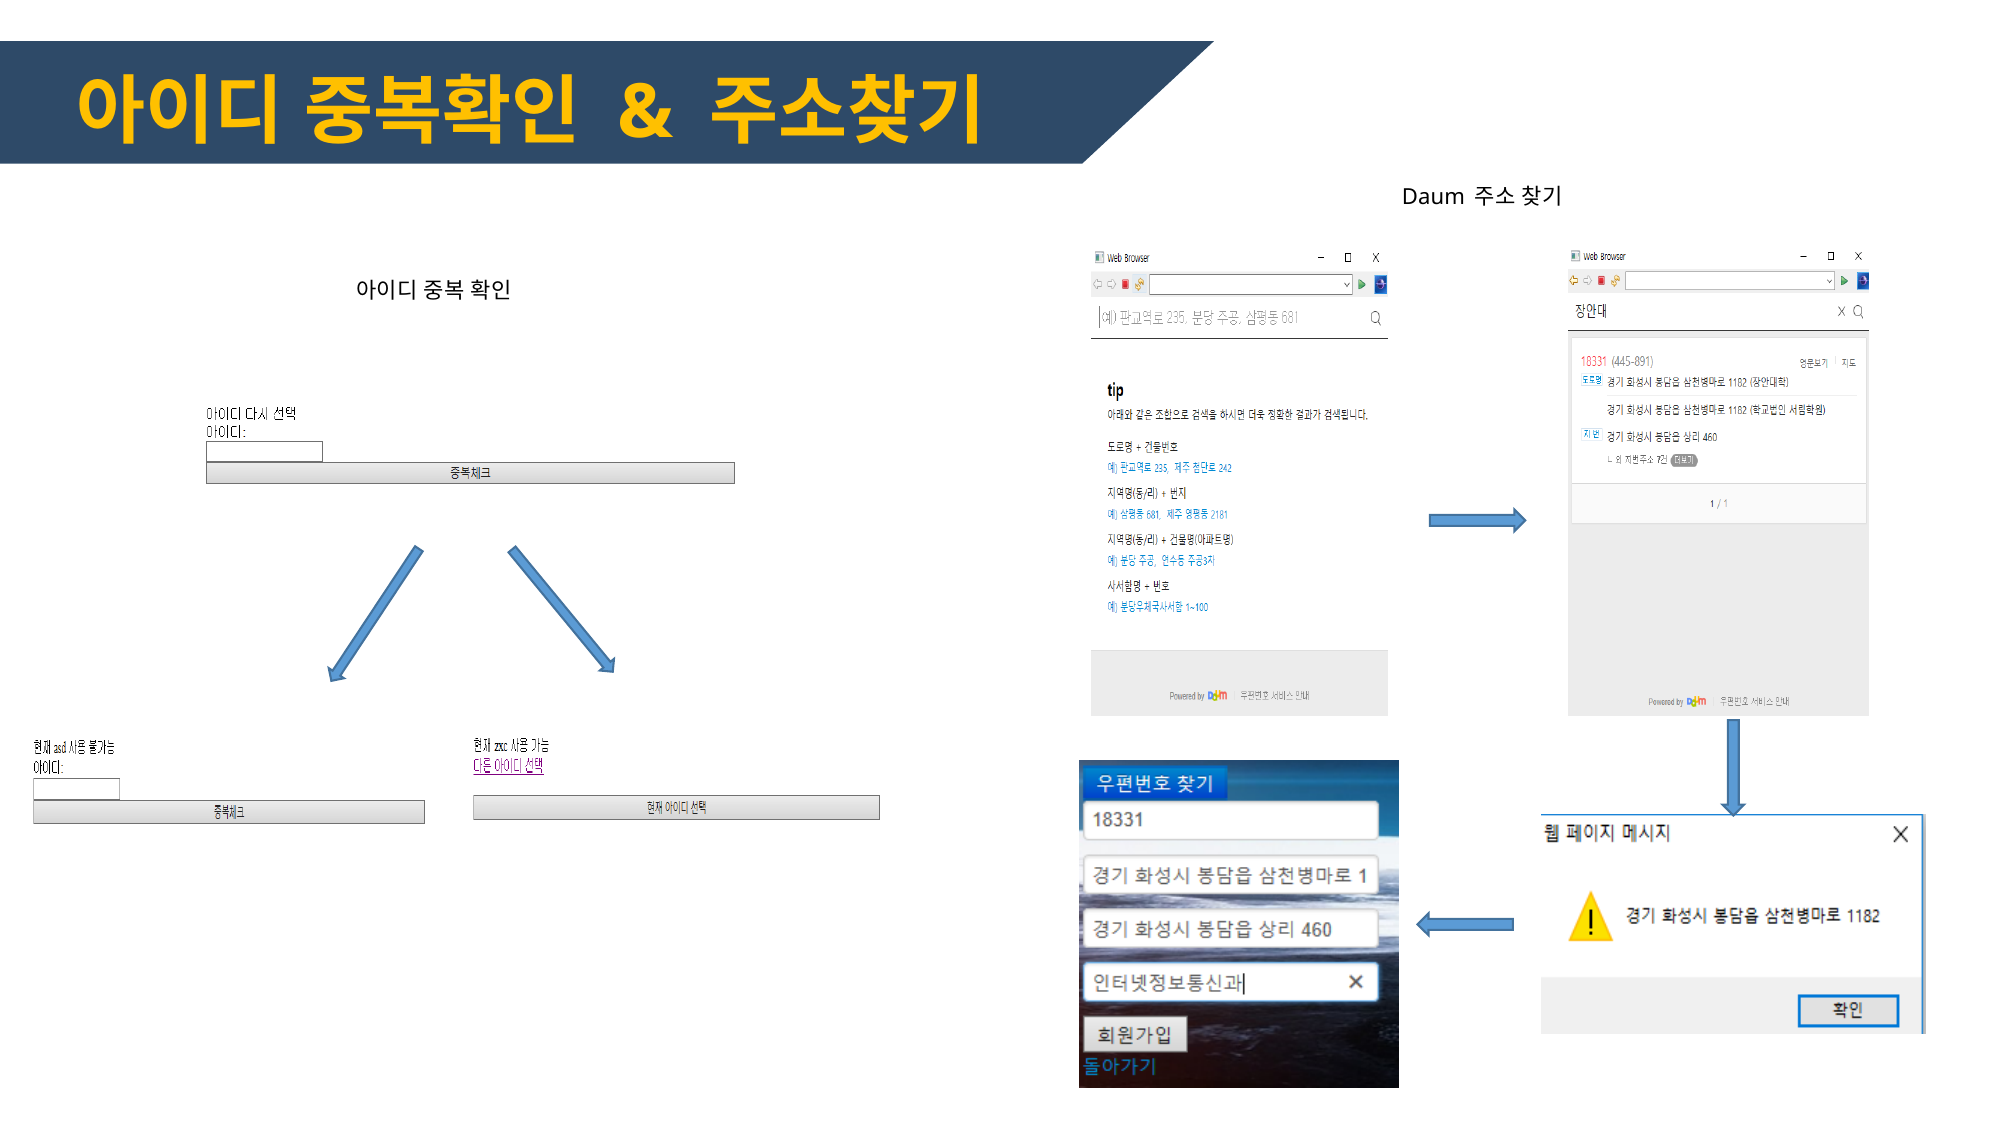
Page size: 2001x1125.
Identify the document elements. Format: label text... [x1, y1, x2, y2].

picture [1541, 814, 1926, 1034]
picture [1091, 247, 1388, 716]
picture [27, 729, 440, 845]
text_box [1719, 719, 1747, 814]
text_box 아이디 중복 확인 [341, 271, 703, 311]
picture [472, 729, 885, 825]
text_box [327, 544, 425, 683]
picture [199, 399, 746, 492]
picture [1079, 760, 1399, 1089]
picture [1568, 249, 1869, 716]
text_box [1416, 910, 1514, 938]
text_box Daum 주소 찾기 [1387, 178, 1699, 218]
text_box [1428, 507, 1527, 534]
title 아이디 중복확인 & 주소찾기 [0, 51, 1075, 163]
text_box [507, 545, 616, 673]
